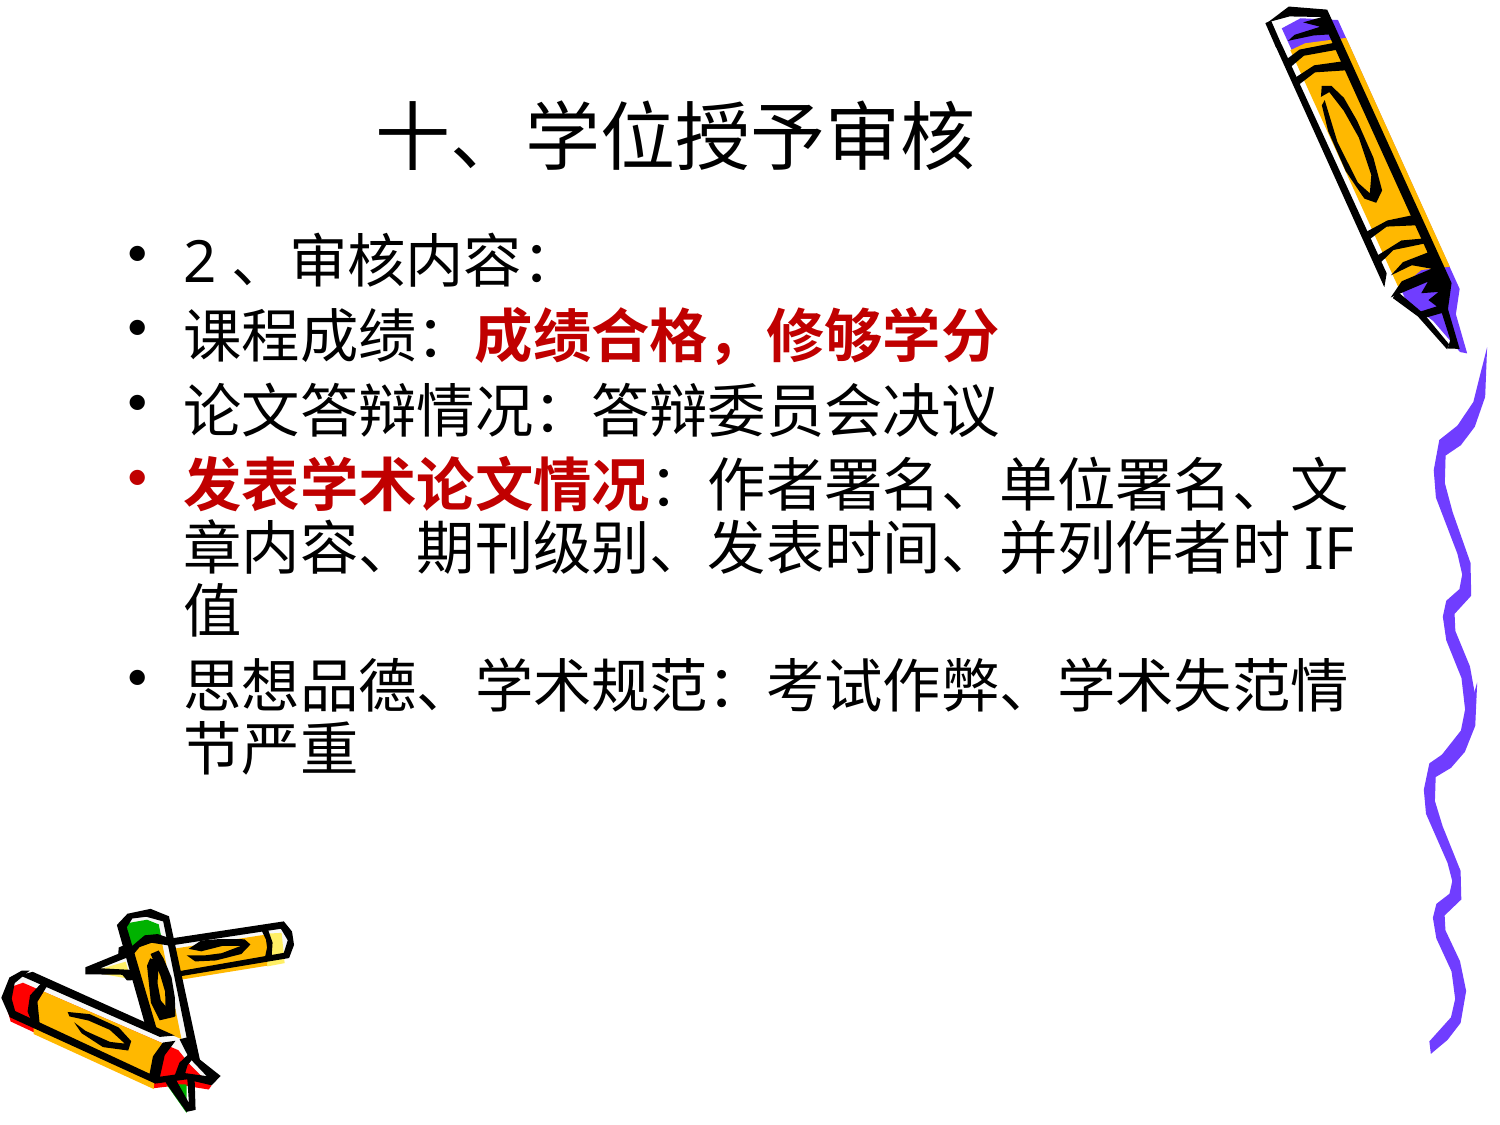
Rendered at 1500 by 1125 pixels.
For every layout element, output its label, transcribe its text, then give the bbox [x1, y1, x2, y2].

list 2、审核内容： 课程成绩：成绩合格，修够学分 论文答辩情况：答辩委员会决议 发表学术论文情况：作者署名、单位署名、文章内容、期刊级别、发表时间、并列作者时IF值 思想品德、学术规范：考试作弊、学术失范情节严重 [112, 224, 1376, 826]
title 十、学位授予审核 [112, 24, 1238, 188]
